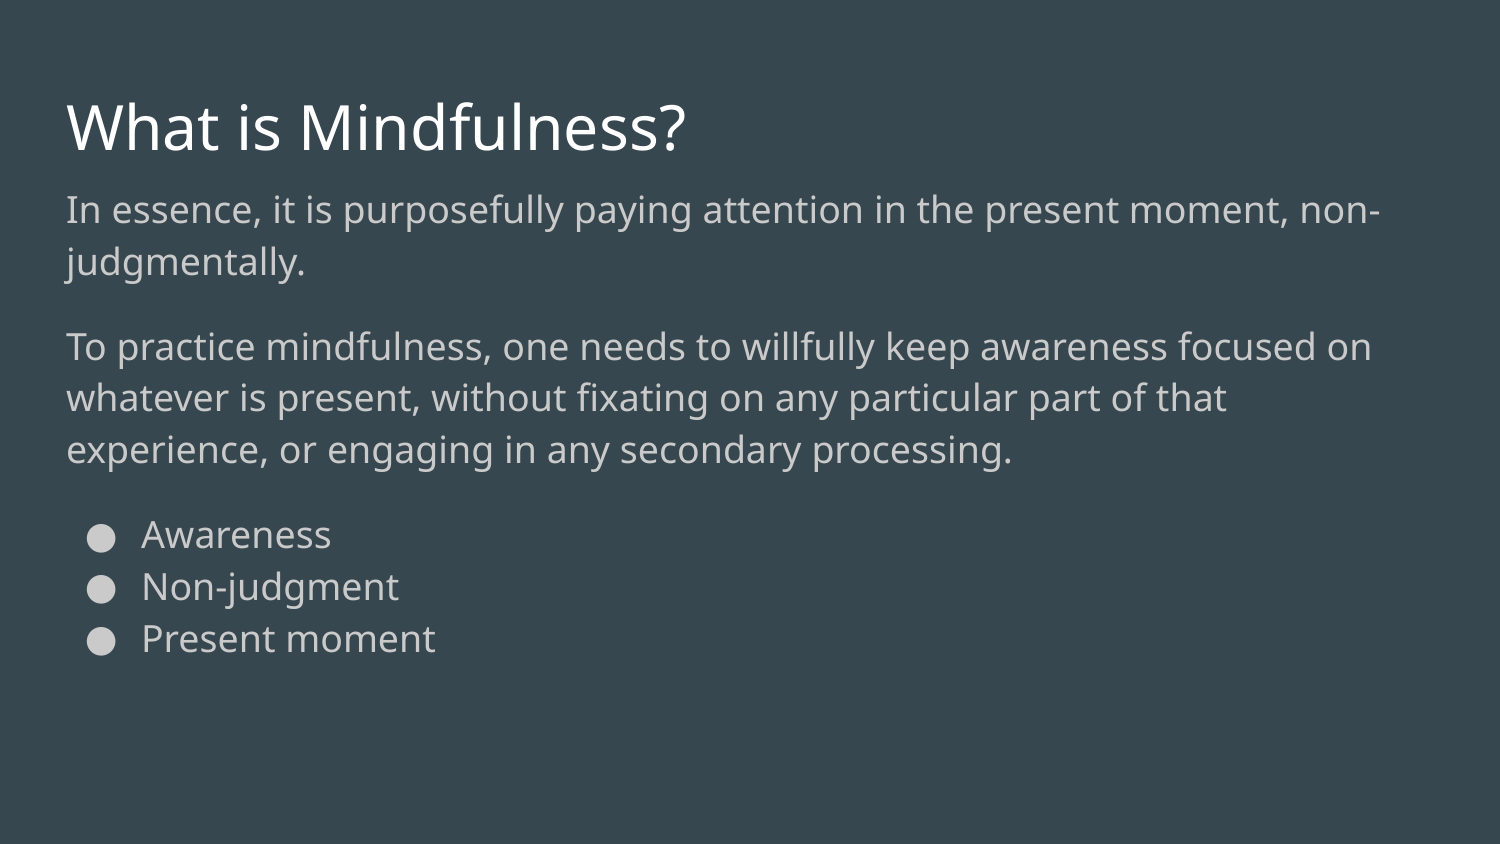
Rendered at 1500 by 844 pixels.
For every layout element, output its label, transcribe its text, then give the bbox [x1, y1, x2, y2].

title What is Mindfulness? [51, 72, 1449, 164]
list In essence, it is purposefully paying attention in the present moment, non-judgmentally. To practice mindfulness, one needs to willfully keep awareness focused on whatever is present, without ﬁxating on any particular part of that experience, or engaging in any secondary processing. Awareness Non-judgment Present moment [51, 164, 1449, 798]
